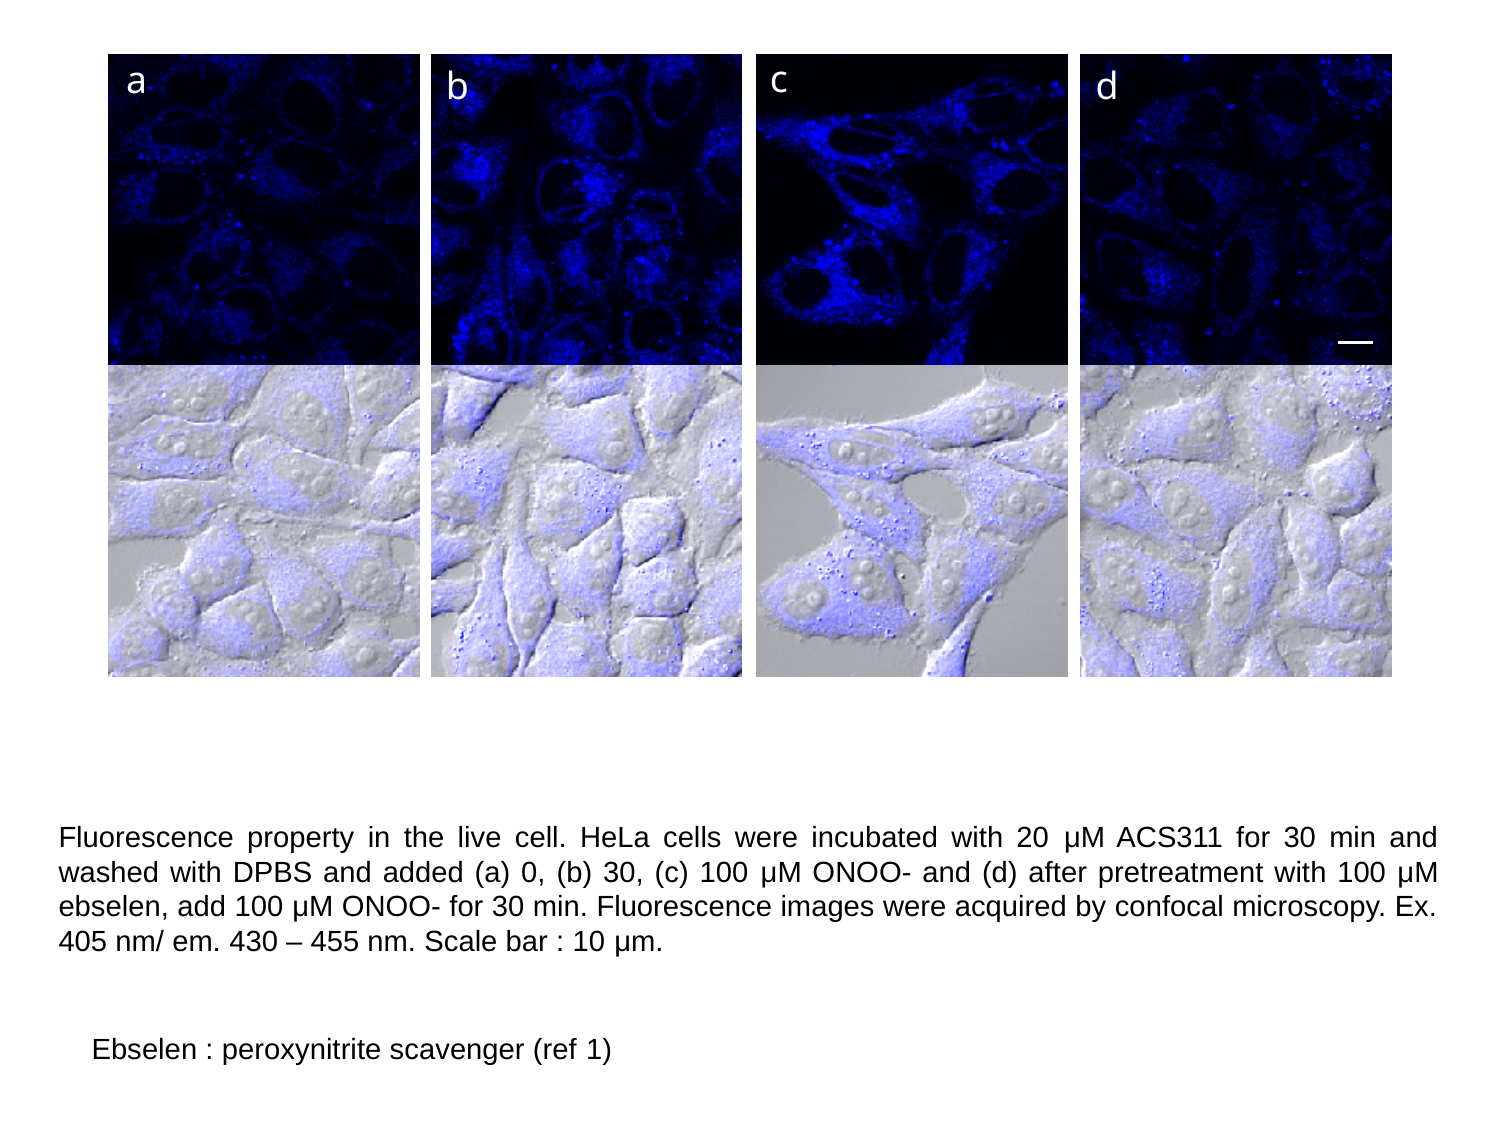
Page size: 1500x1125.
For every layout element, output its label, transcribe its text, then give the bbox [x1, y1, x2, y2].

picture [430, 54, 743, 677]
picture [1080, 54, 1392, 677]
picture [108, 54, 420, 677]
text_box Ebselen : peroxynitrite scavenger (ref 1) [76, 1023, 627, 1073]
text_box c [754, 47, 803, 53]
picture [755, 54, 1068, 677]
text_box a [111, 48, 162, 52]
text_box Fluorescence property in the live cell. HeLa cells were incubated with 20 μM ACS311 for 30 min and washed with DPBS and added (a) 0, (b) 30, (c) 100 μM ONOO- and (d) after pretreatment with 100 μM ebselen, add 100 μM ONOO- for 30 min. Fluorescence images were acquired by confocal microscopy. Ex. 405 nm/ em. 430 – 455 nm. Scale bar : 10 μm. [43, 810, 1454, 966]
